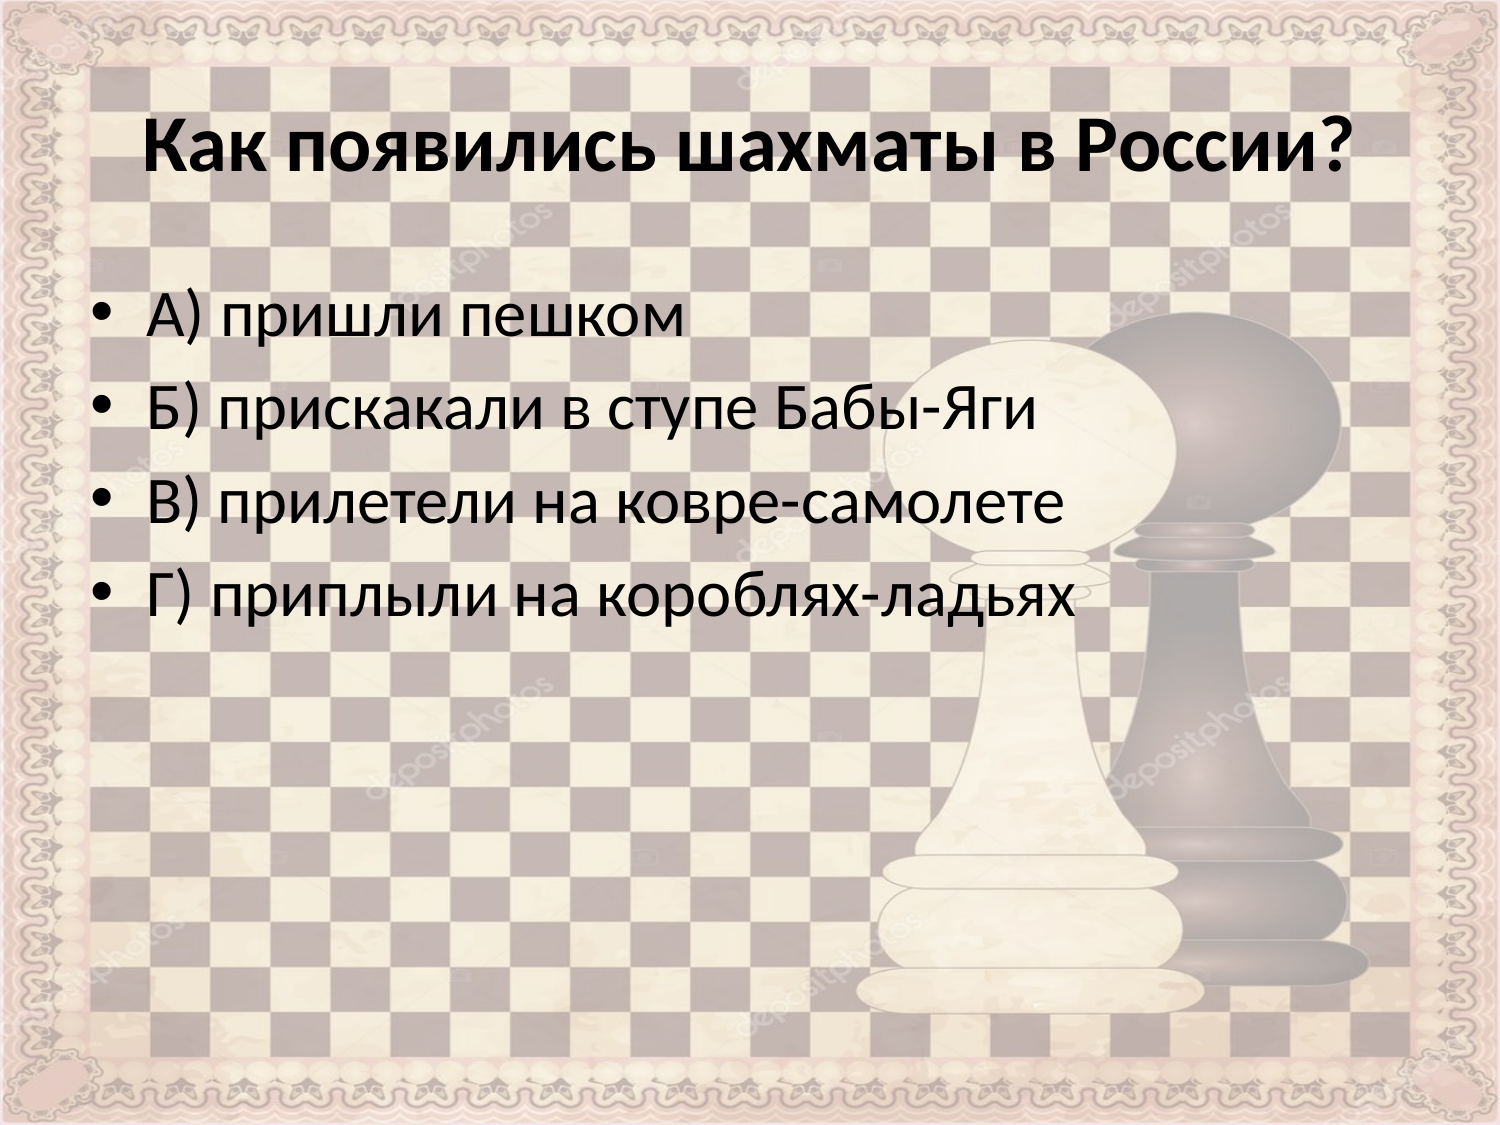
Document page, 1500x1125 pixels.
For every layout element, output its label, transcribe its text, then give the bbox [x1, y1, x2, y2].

list А) пришли пешком Б) прискакали в ступе Бабы-Яги В) прилетели на ковре-самолете Г) приплыли на короблях-ладьях [75, 262, 1425, 1005]
title Как появились шахматы в России? [75, 45, 1425, 233]
